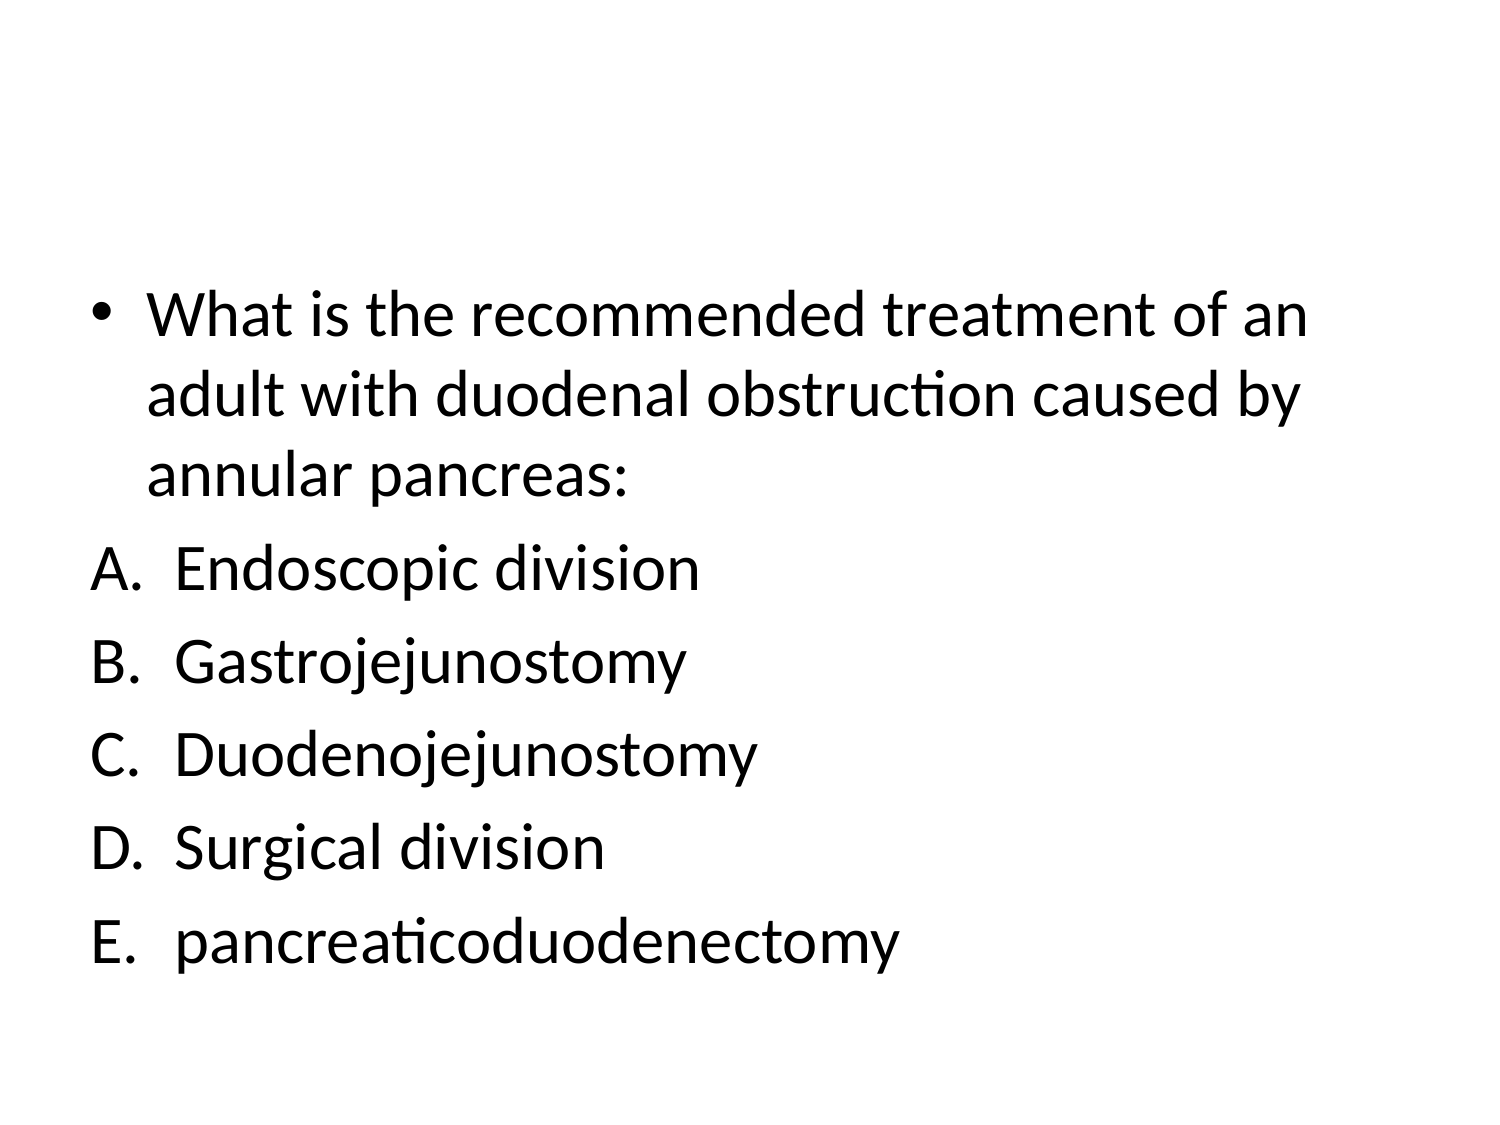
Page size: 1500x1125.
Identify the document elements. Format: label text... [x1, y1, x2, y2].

list What is the recommended treatment of an adult with duodenal obstruction caused by annular pancreas: Endoscopic division Gastrojejunostomy Duodenojejunostomy Surgical division pancreaticoduodenectomy [75, 262, 1425, 1005]
